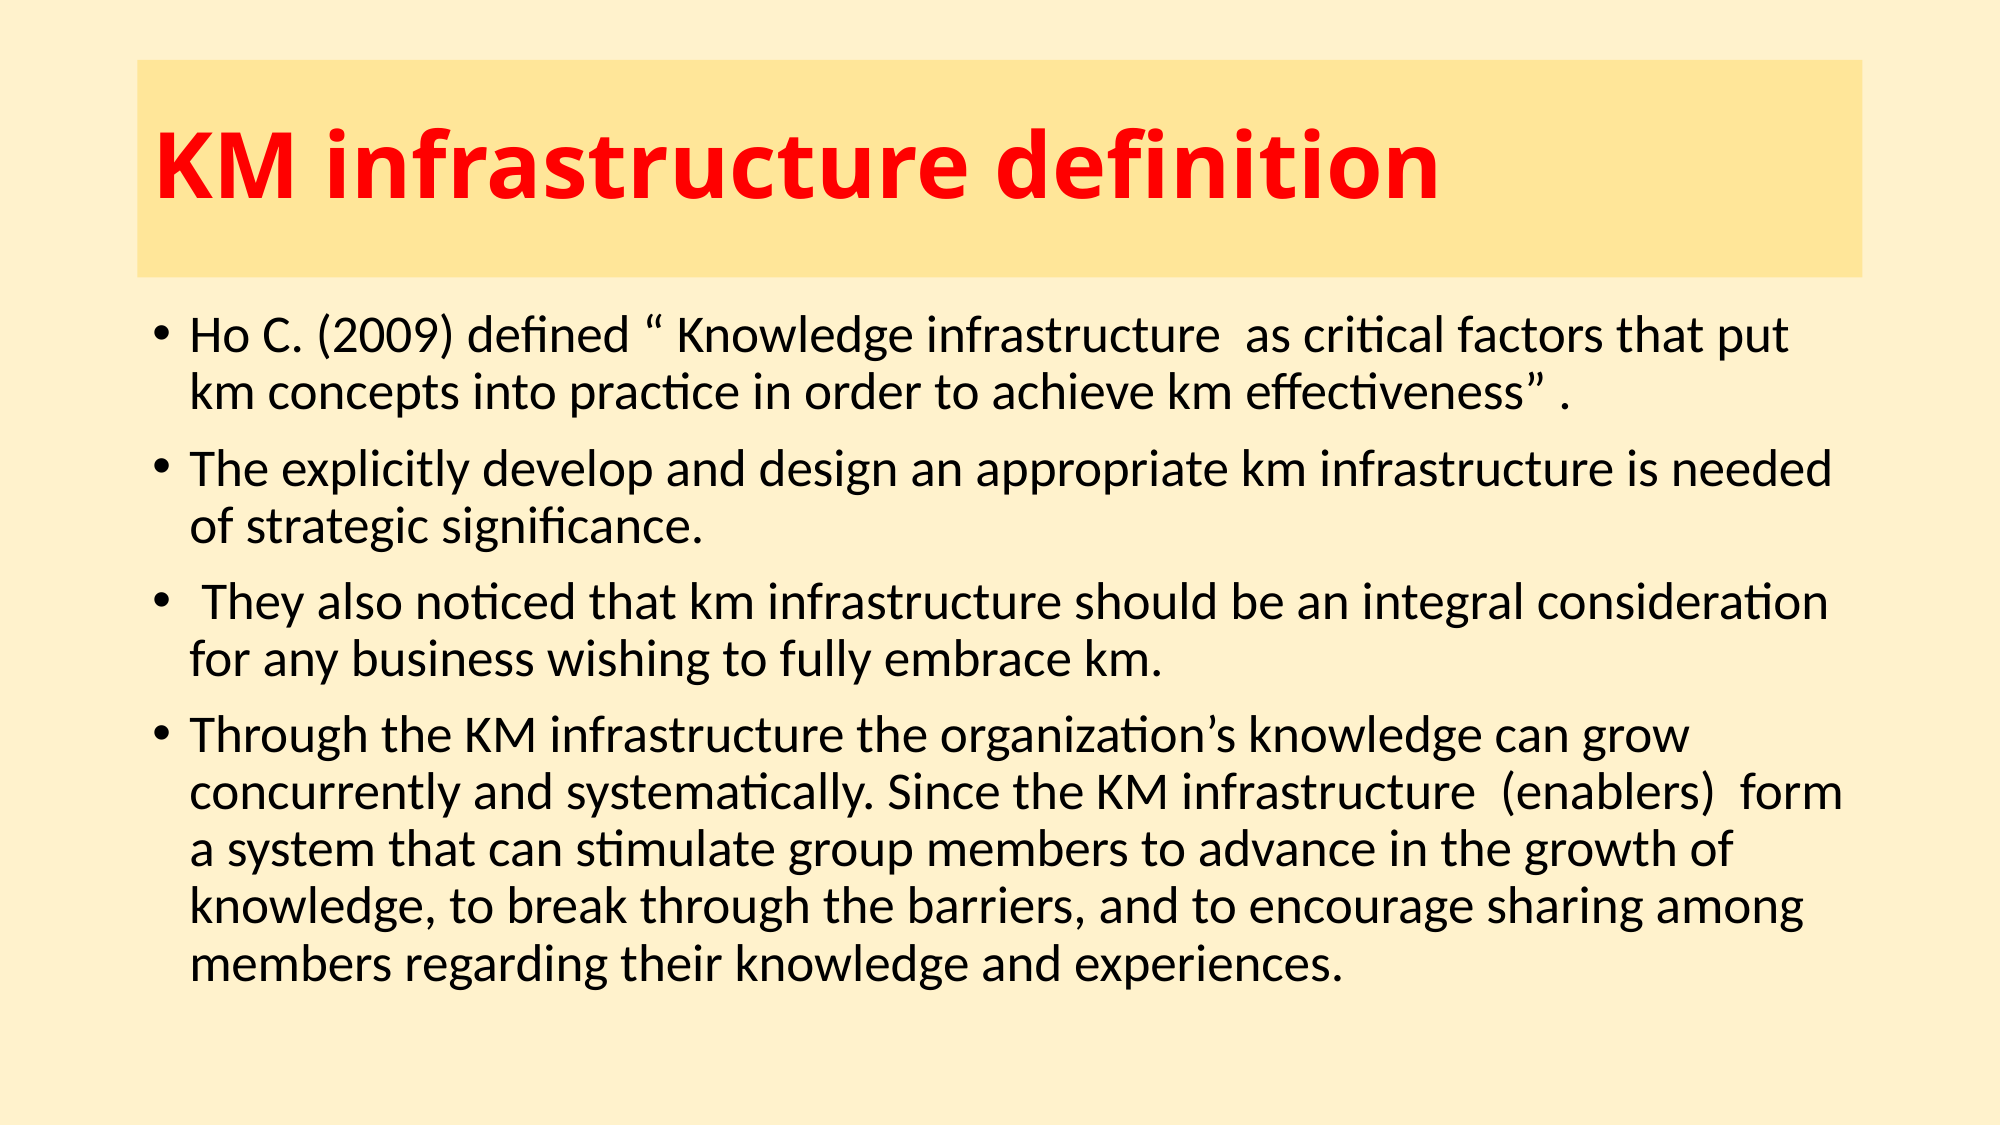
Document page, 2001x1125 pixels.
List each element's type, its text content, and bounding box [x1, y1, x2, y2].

list Ho C. (2009) defined “ Knowledge infrastructure as critical factors that put km concepts into practice in order to achieve km effectiveness” . The explicitly develop and design an appropriate km infrastructure is needed of strategic significance. They also noticed that km infrastructure should be an integral consideration for any business wishing to fully embrace km. Through the KM infrastructure the organization’s knowledge can grow concurrently and systematically. Since the KM infrastructure (enablers) form a system that can stimulate group members to advance in the growth of knowledge, to break through the barriers, and to encourage sharing among members regarding their knowledge and experiences. [137, 299, 1863, 1014]
title KM infrastructure definition [137, 59, 1863, 278]
